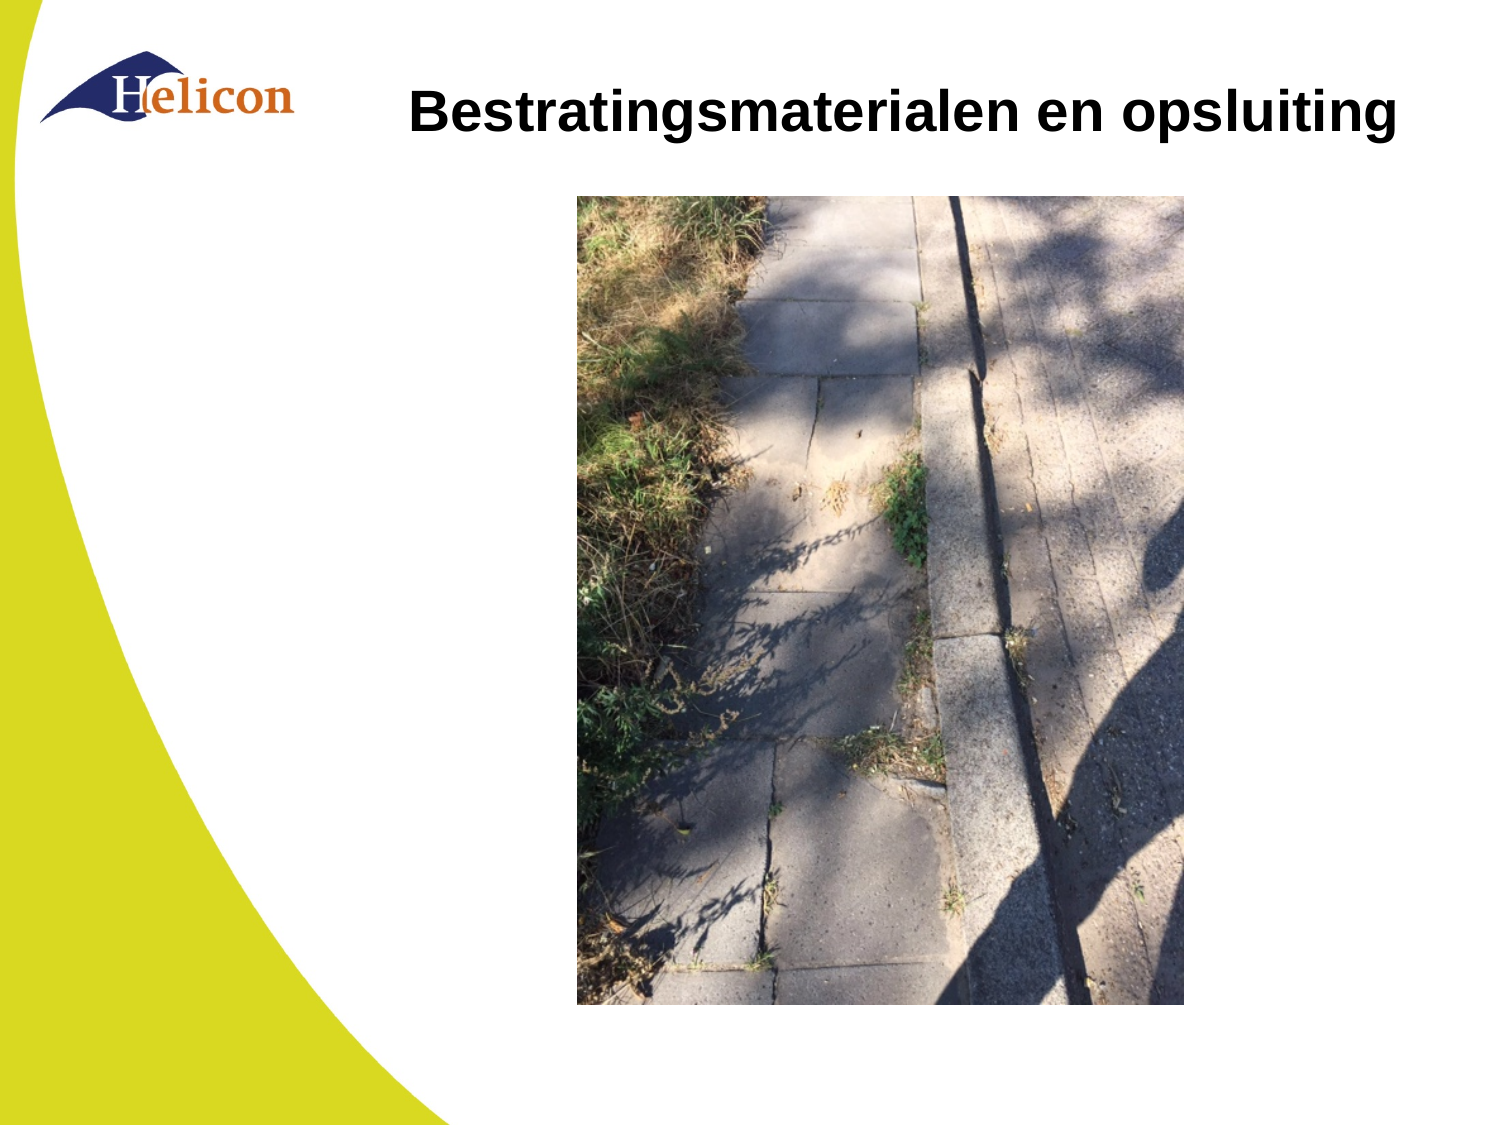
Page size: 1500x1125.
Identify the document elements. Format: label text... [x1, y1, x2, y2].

picture [0, 0, 1500, 1125]
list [577, 196, 1185, 1006]
title Bestratingsmaterialen en opsluiting [324, 54, 1415, 161]
